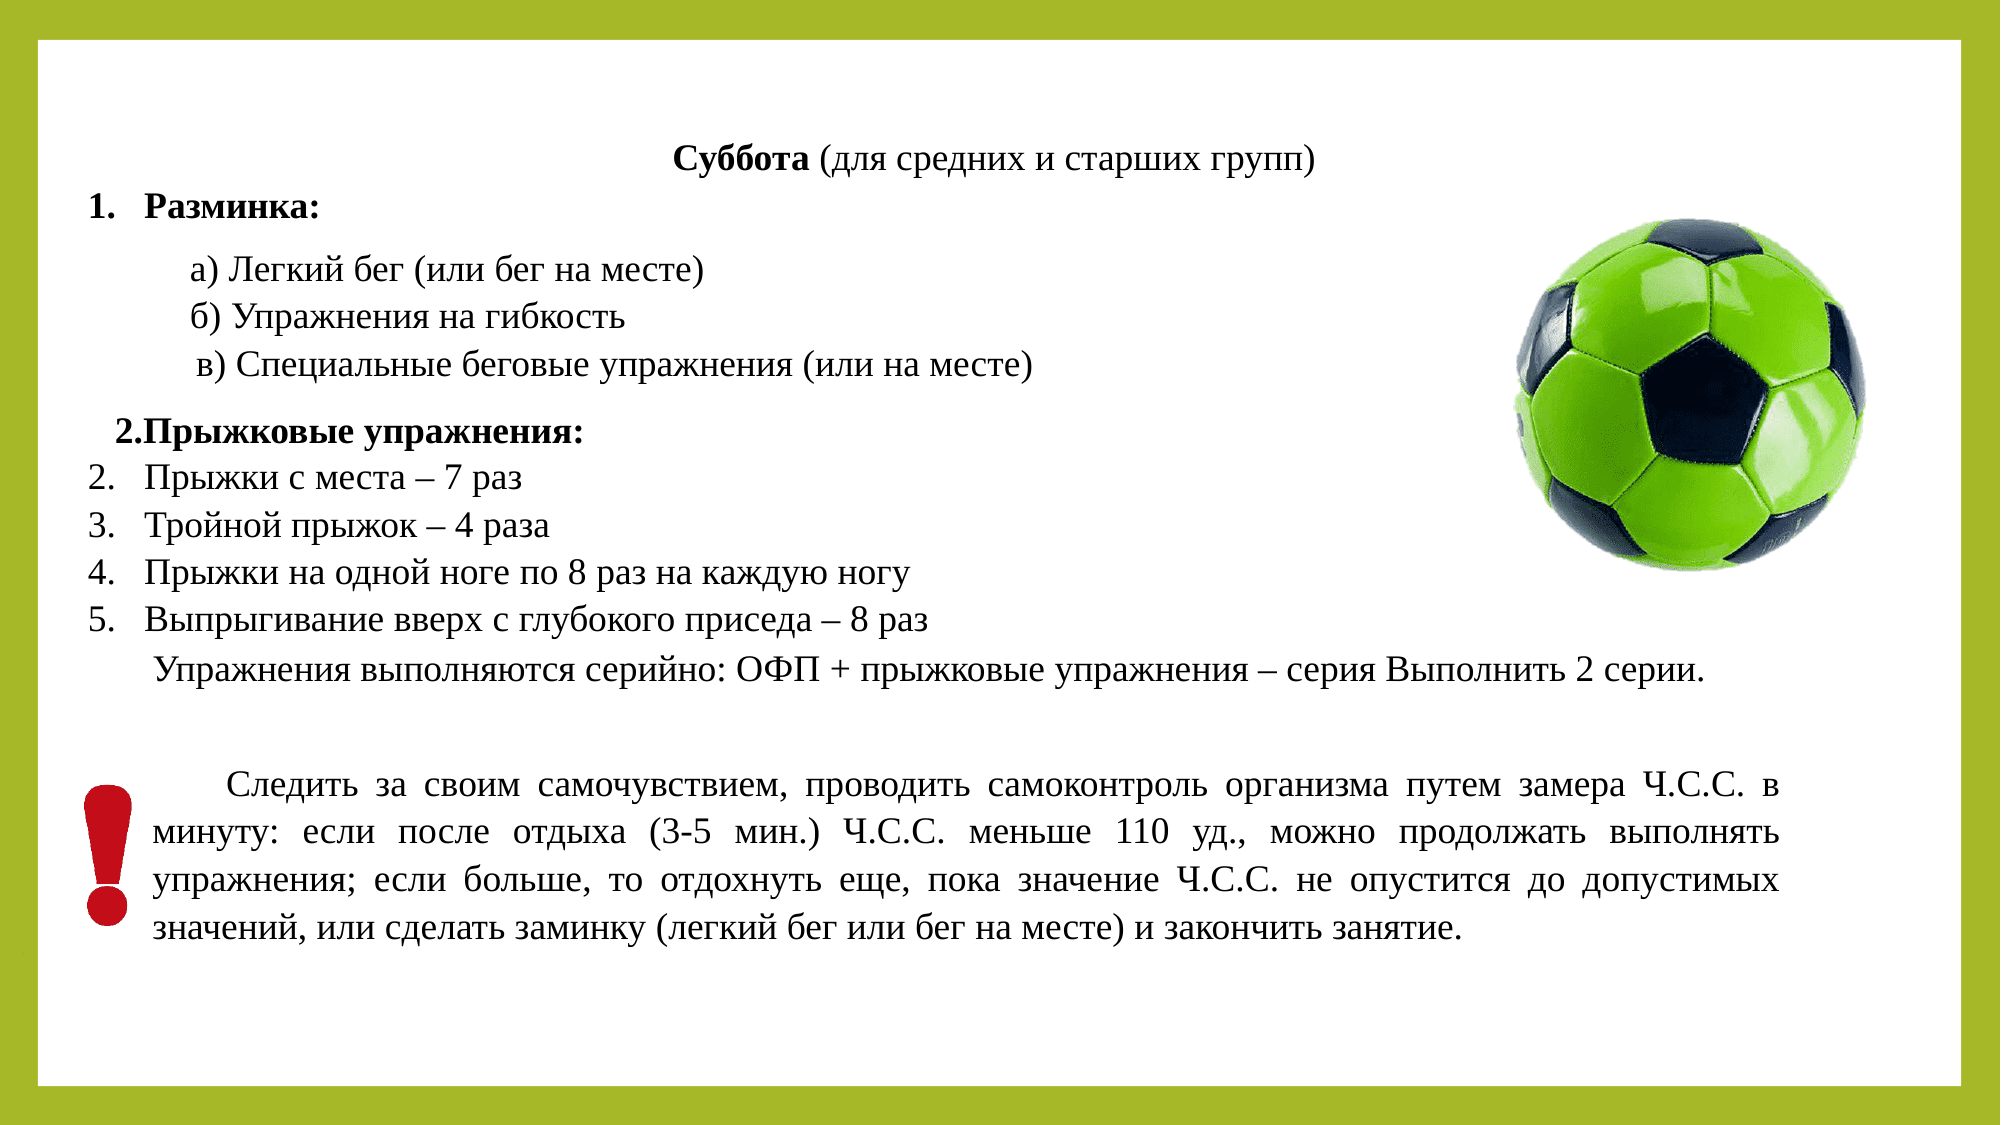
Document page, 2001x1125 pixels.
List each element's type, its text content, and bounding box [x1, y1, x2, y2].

picture [1348, 201, 2000, 589]
picture [16, 762, 199, 962]
text_box Суббота (для средних и старших групп) Разминка: а) Легкий бег (или бег на месте) б) Упражнения на гибкость в) Специальные беговые упражнения (или на месте) 2.Прыжковые упражнения: Прыжки с места – 7 раз Тройной прыжок – 4 раза Прыжки на одной ноге по 8 раз на каждую ногу Выпрыгивание вверх с глубокого приседа – 8 раз Упражнения выполняются серийно: ОФП + прыжковые упражнения – серия Выполнить 2 серии. Следить за своим самочувствием, проводить самоконтроль организма путем замера Ч.С.С. в минуту: если после отдыха (3-5 мин.) Ч.С.С. меньше 110 уд., можно продолжать выполнять упражнения; если больше, то отдохнуть еще, пока значение Ч.С.С. не опустится до допустимых значений, или сделать заминку (легкий бег или бег на месте) и закончить занятие. [73, 125, 1916, 972]
